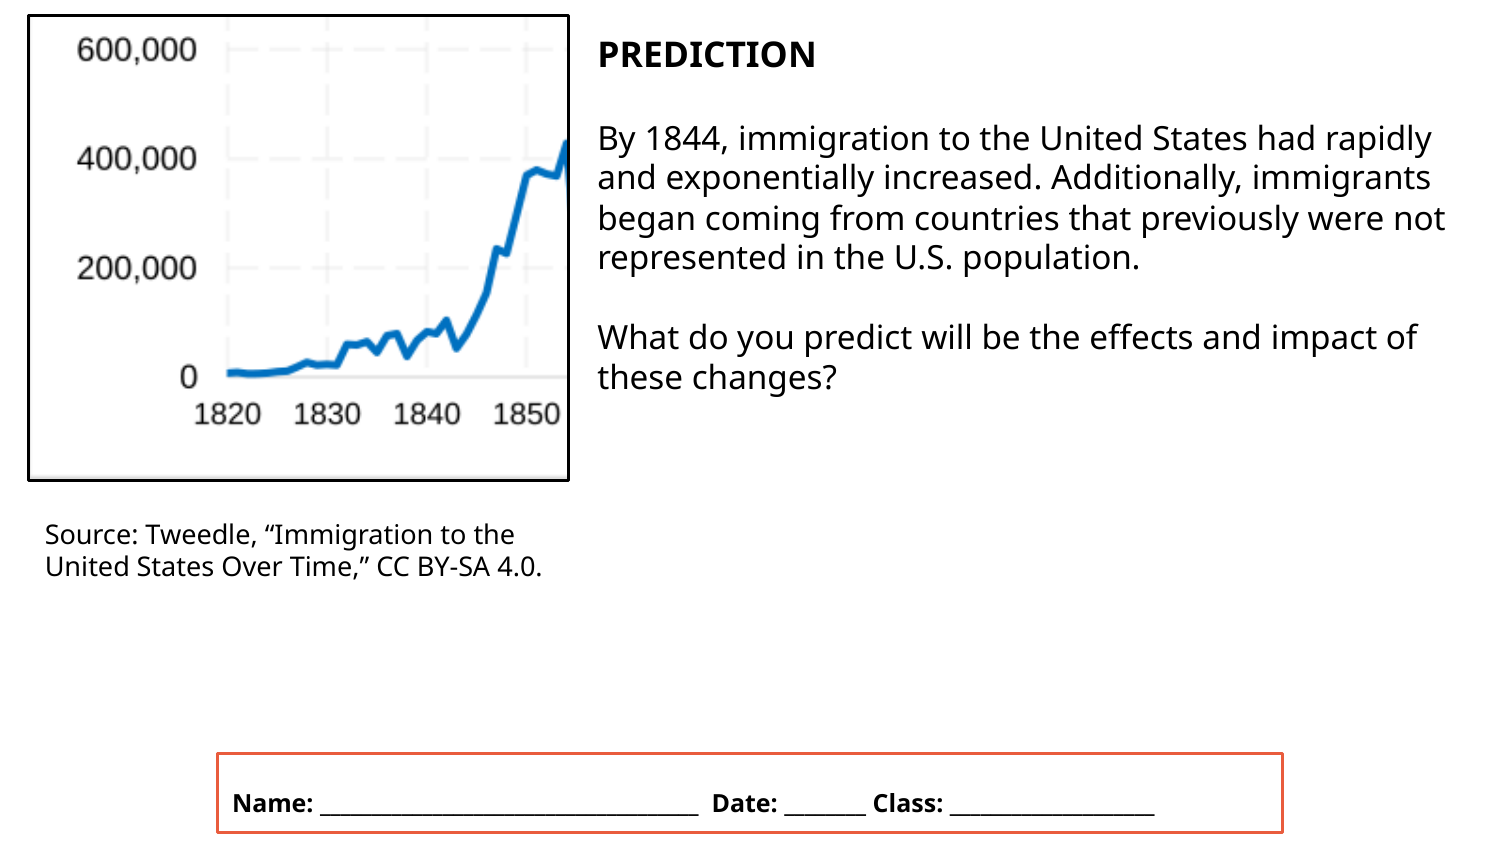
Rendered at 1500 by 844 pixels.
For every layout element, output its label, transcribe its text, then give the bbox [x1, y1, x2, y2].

text_box Source: Tweedle, “Immigration to the United States Over Time,” CC BY-SA 4.0. [29, 502, 567, 658]
text_box Name: _____________________________________ Date: ________ Class: ____________________ [217, 753, 1283, 833]
text_box PREDICTION By 1844, immigration to the United States had rapidly and exponentially increased. Additionally, immigrants began coming from countries that previously were not represented in the U.S. population. What do you predict will be the effects and impact of these changes? [582, 16, 1473, 430]
picture [29, 16, 568, 479]
